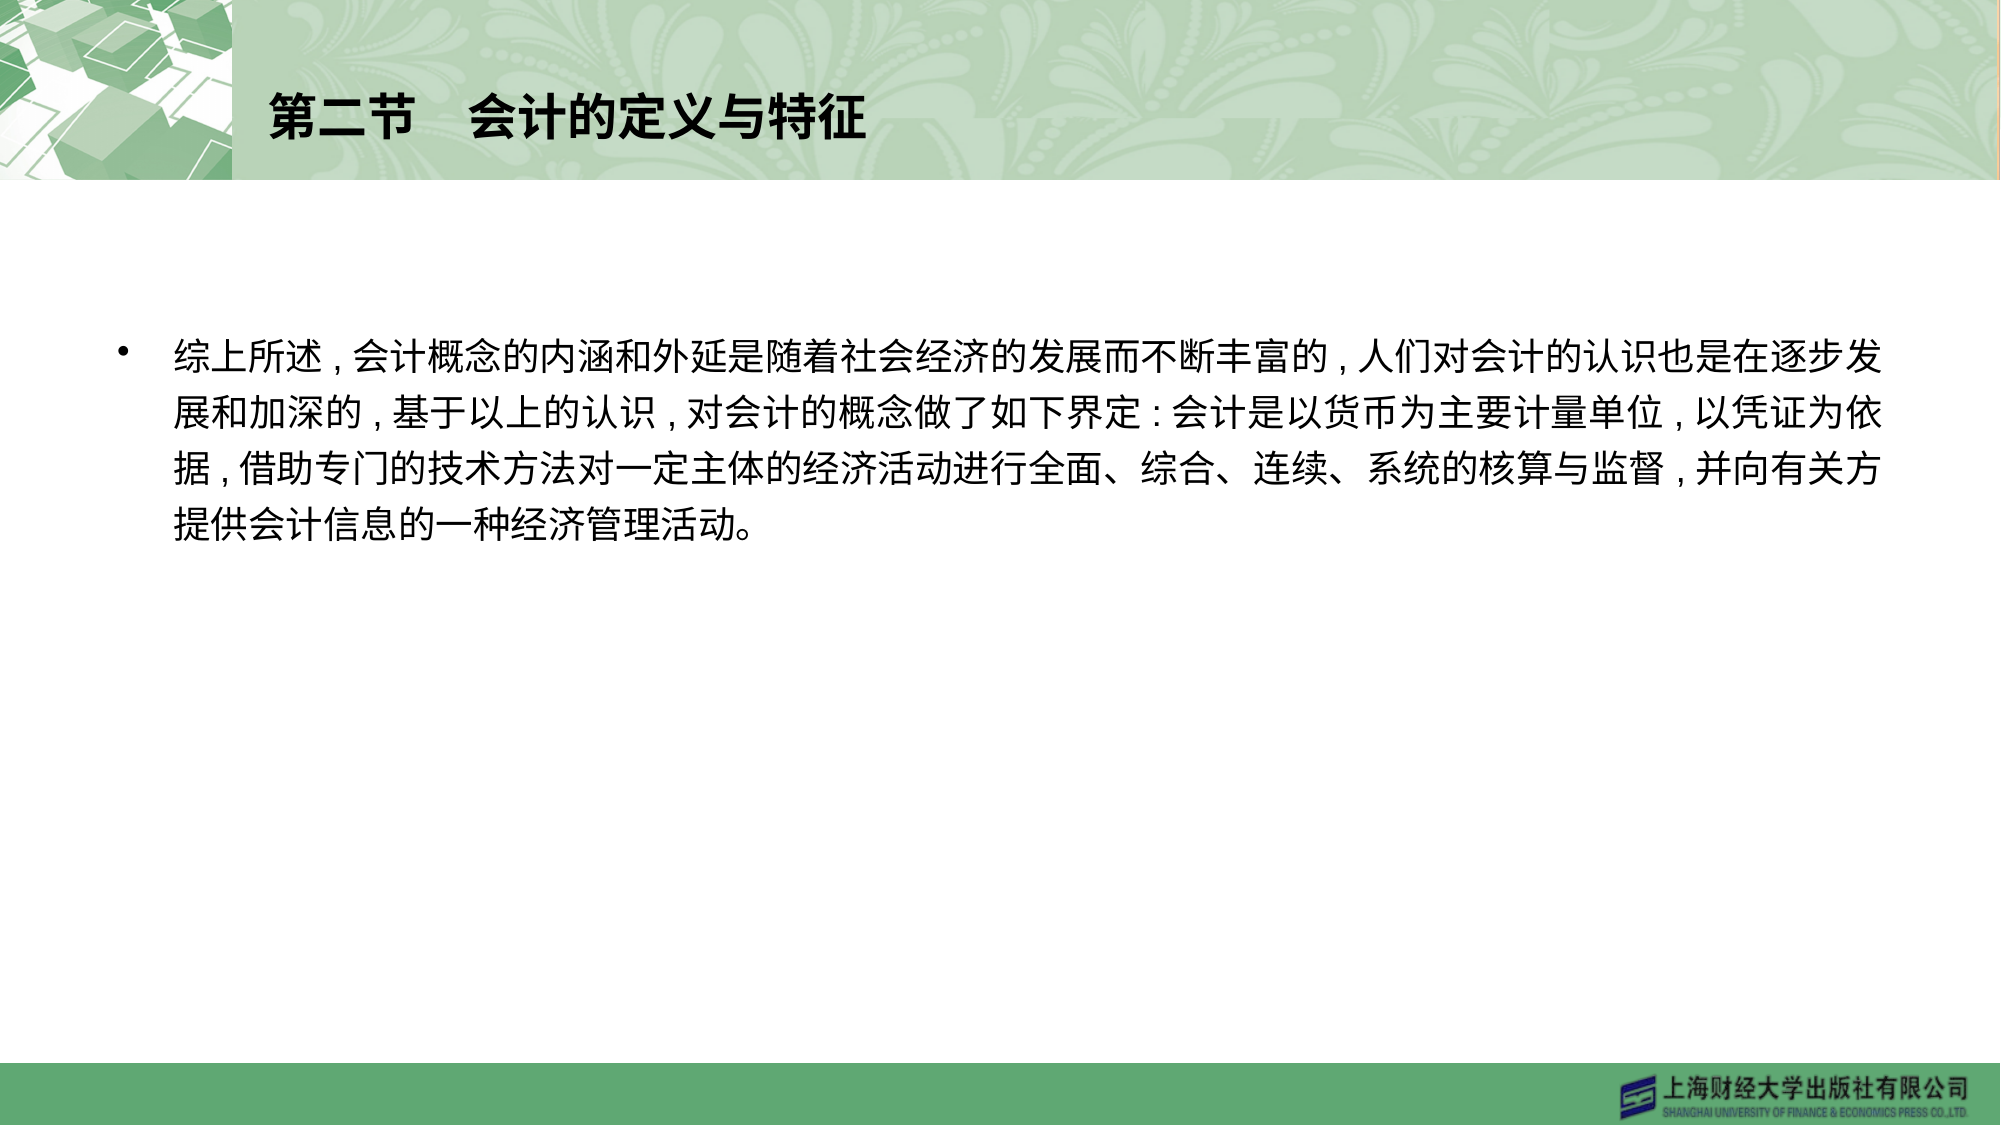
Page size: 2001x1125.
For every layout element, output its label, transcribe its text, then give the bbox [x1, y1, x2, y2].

list 综上所述,会计概念的内涵和外延是随着社会经济的发展而不断丰富的,人们对会计的认识也是在逐步发展和加深的,基于以上的认识,对会计的概念做了如下界定:会计是以货币为主要计量单位,以凭证为依据,借助专门的技术方法对一定主体的经济活动进行全面、综合、连续、系统的核算与监督,并向有关方提供会计信息的一种经济管理活动。 [102, 314, 1898, 1065]
picture [0, 0, 2001, 1125]
title 第二节 会计的定义与特征 [252, 64, 1609, 168]
